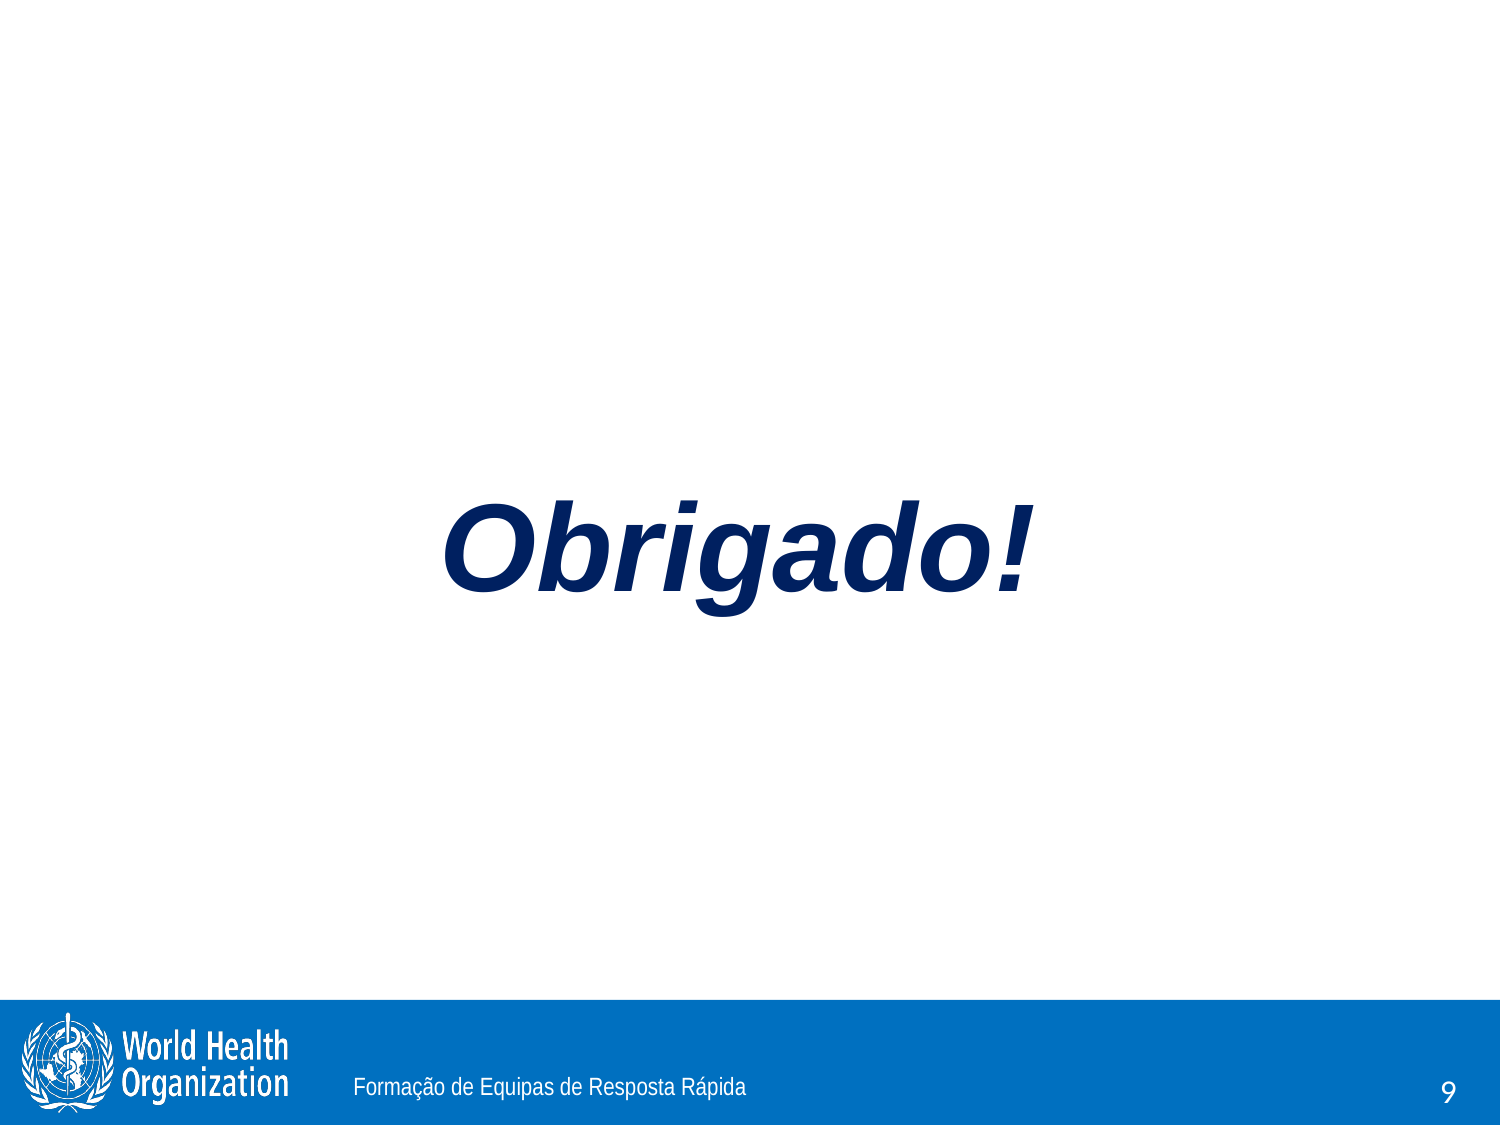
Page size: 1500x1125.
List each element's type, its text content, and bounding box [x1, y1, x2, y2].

title Obrigado! [100, 420, 1376, 662]
picture [21, 1012, 288, 1113]
